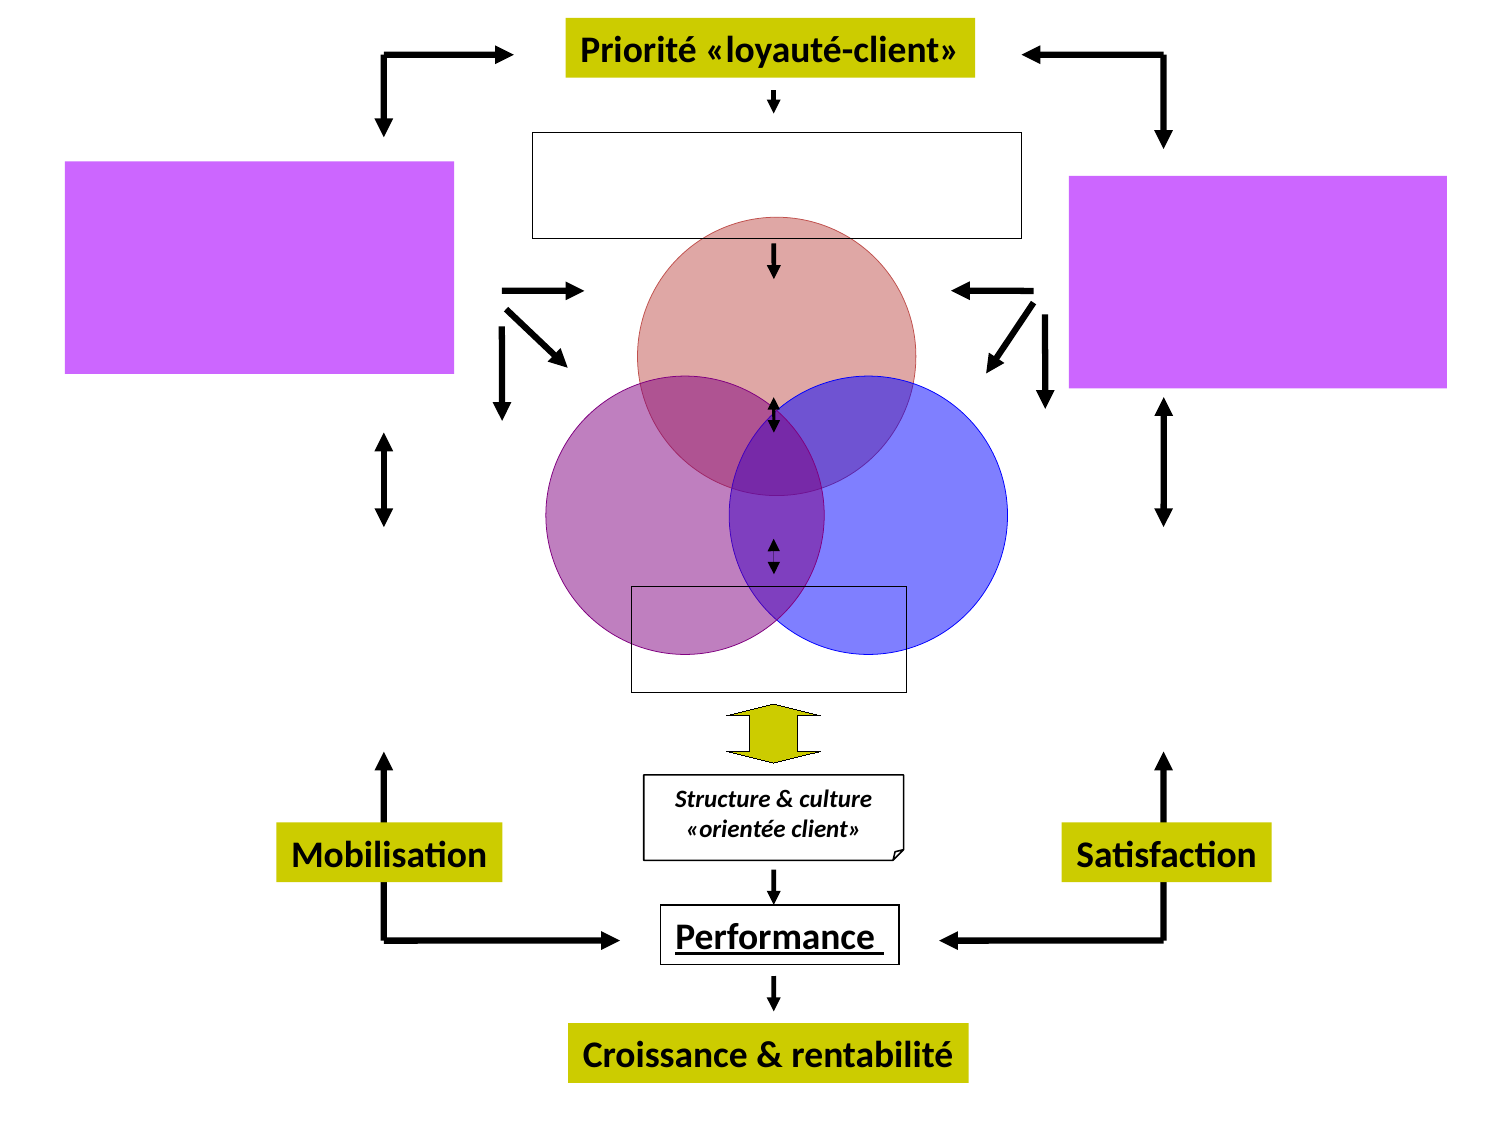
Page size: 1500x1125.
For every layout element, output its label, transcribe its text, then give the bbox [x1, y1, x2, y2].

text_box [384, 934, 621, 947]
text_box [767, 869, 780, 905]
text_box [767, 976, 780, 1012]
text_box [939, 934, 1163, 947]
text_box [1021, 48, 1164, 61]
text_box Performance [660, 904, 899, 965]
text_box Priorité «loyauté-client» [565, 17, 976, 78]
text_box Satisfaction [1061, 843, 1272, 883]
text_box Mobilisation [276, 843, 503, 883]
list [52, 89, 1500, 836]
text_box [383, 48, 514, 61]
text_box Croissance & rentabilité [568, 1023, 969, 1083]
text_box Structure & culture «orientée client» [643, 843, 904, 861]
